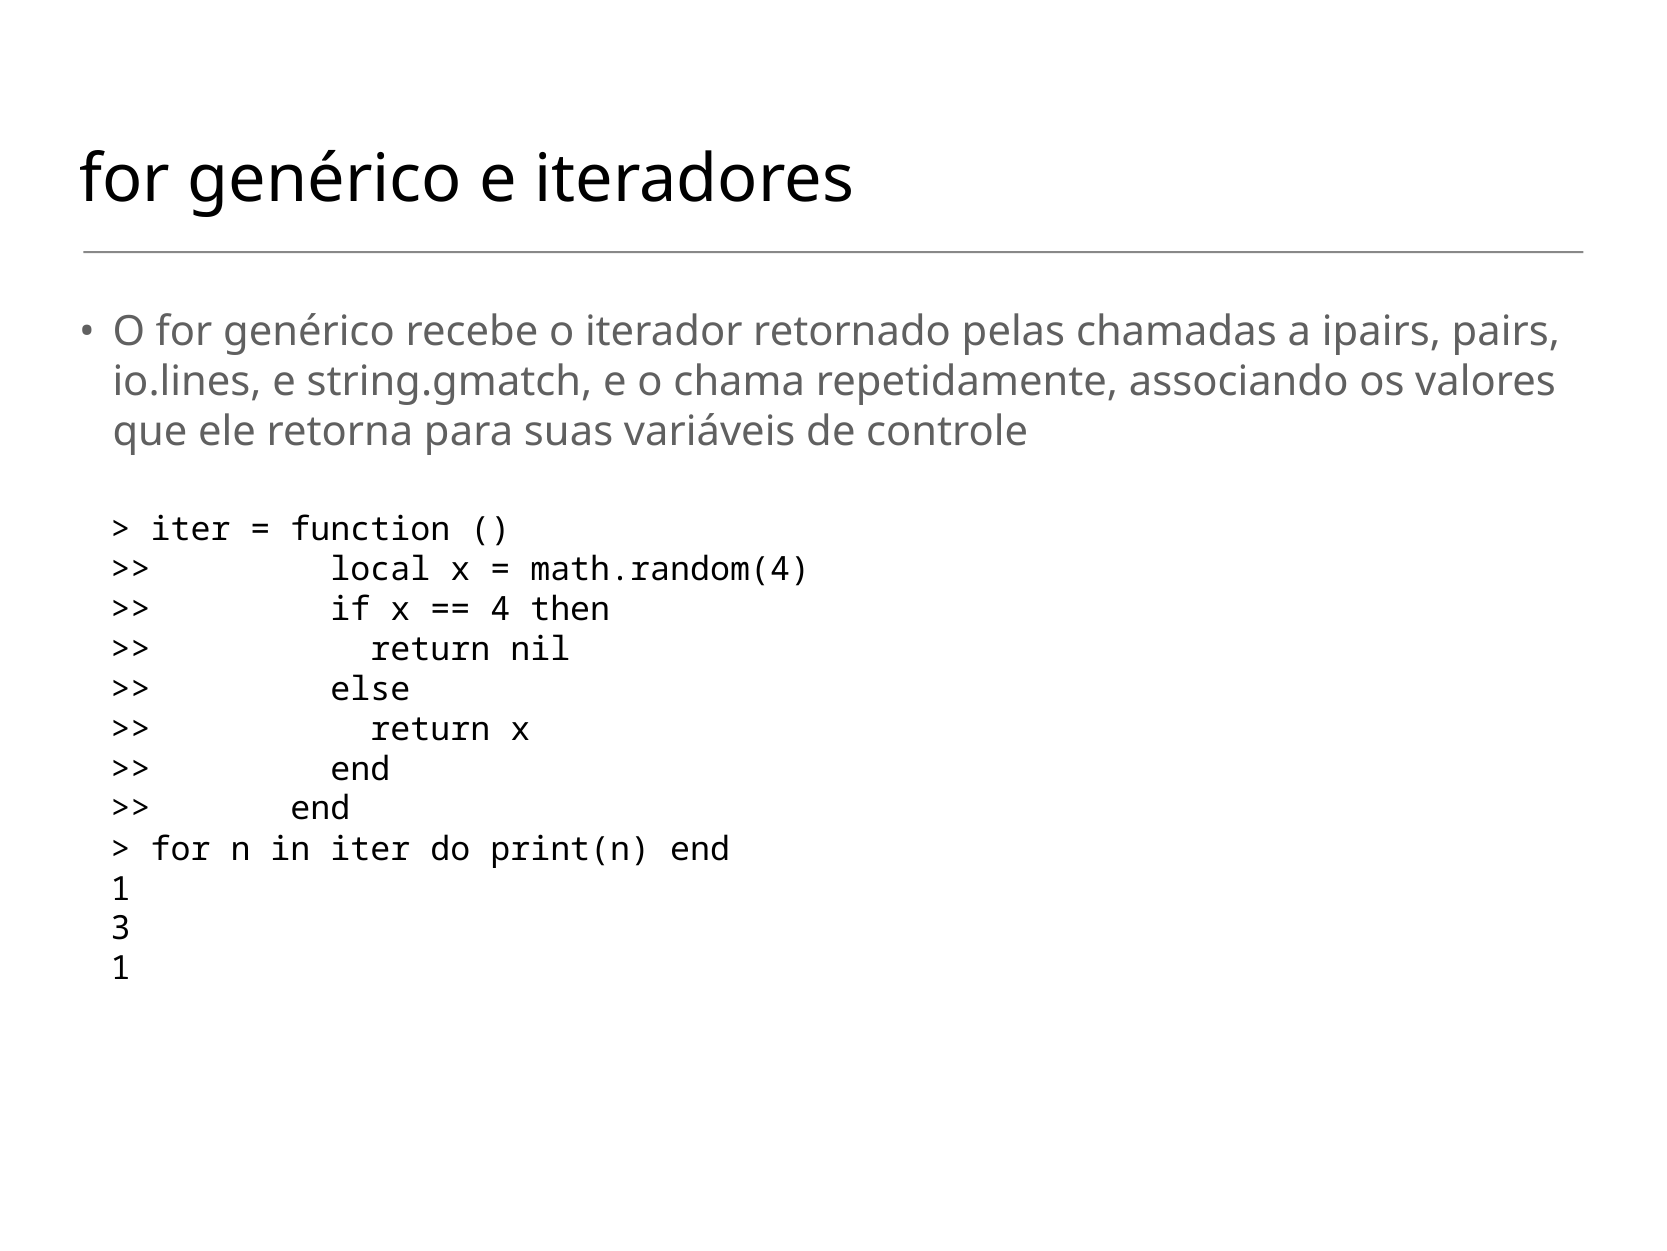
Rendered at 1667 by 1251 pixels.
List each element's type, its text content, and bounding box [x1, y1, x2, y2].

text_box > iter = function () >> local x = math.random(4) >> if x == 4 then >> return nil >> else >> return x >> end >> end > for n in iter do print(n) end 1 3 1 [95, 499, 1084, 994]
list O for genérico recebe o iterador retornado pelas chamadas a ipairs, pairs, io.lines, e string.gmatch, e o chama repetidamente, associando os valores que ele retorna para suas variáveis de controle [72, 297, 1594, 1140]
title for genérico e iteradores [72, 41, 1594, 221]
